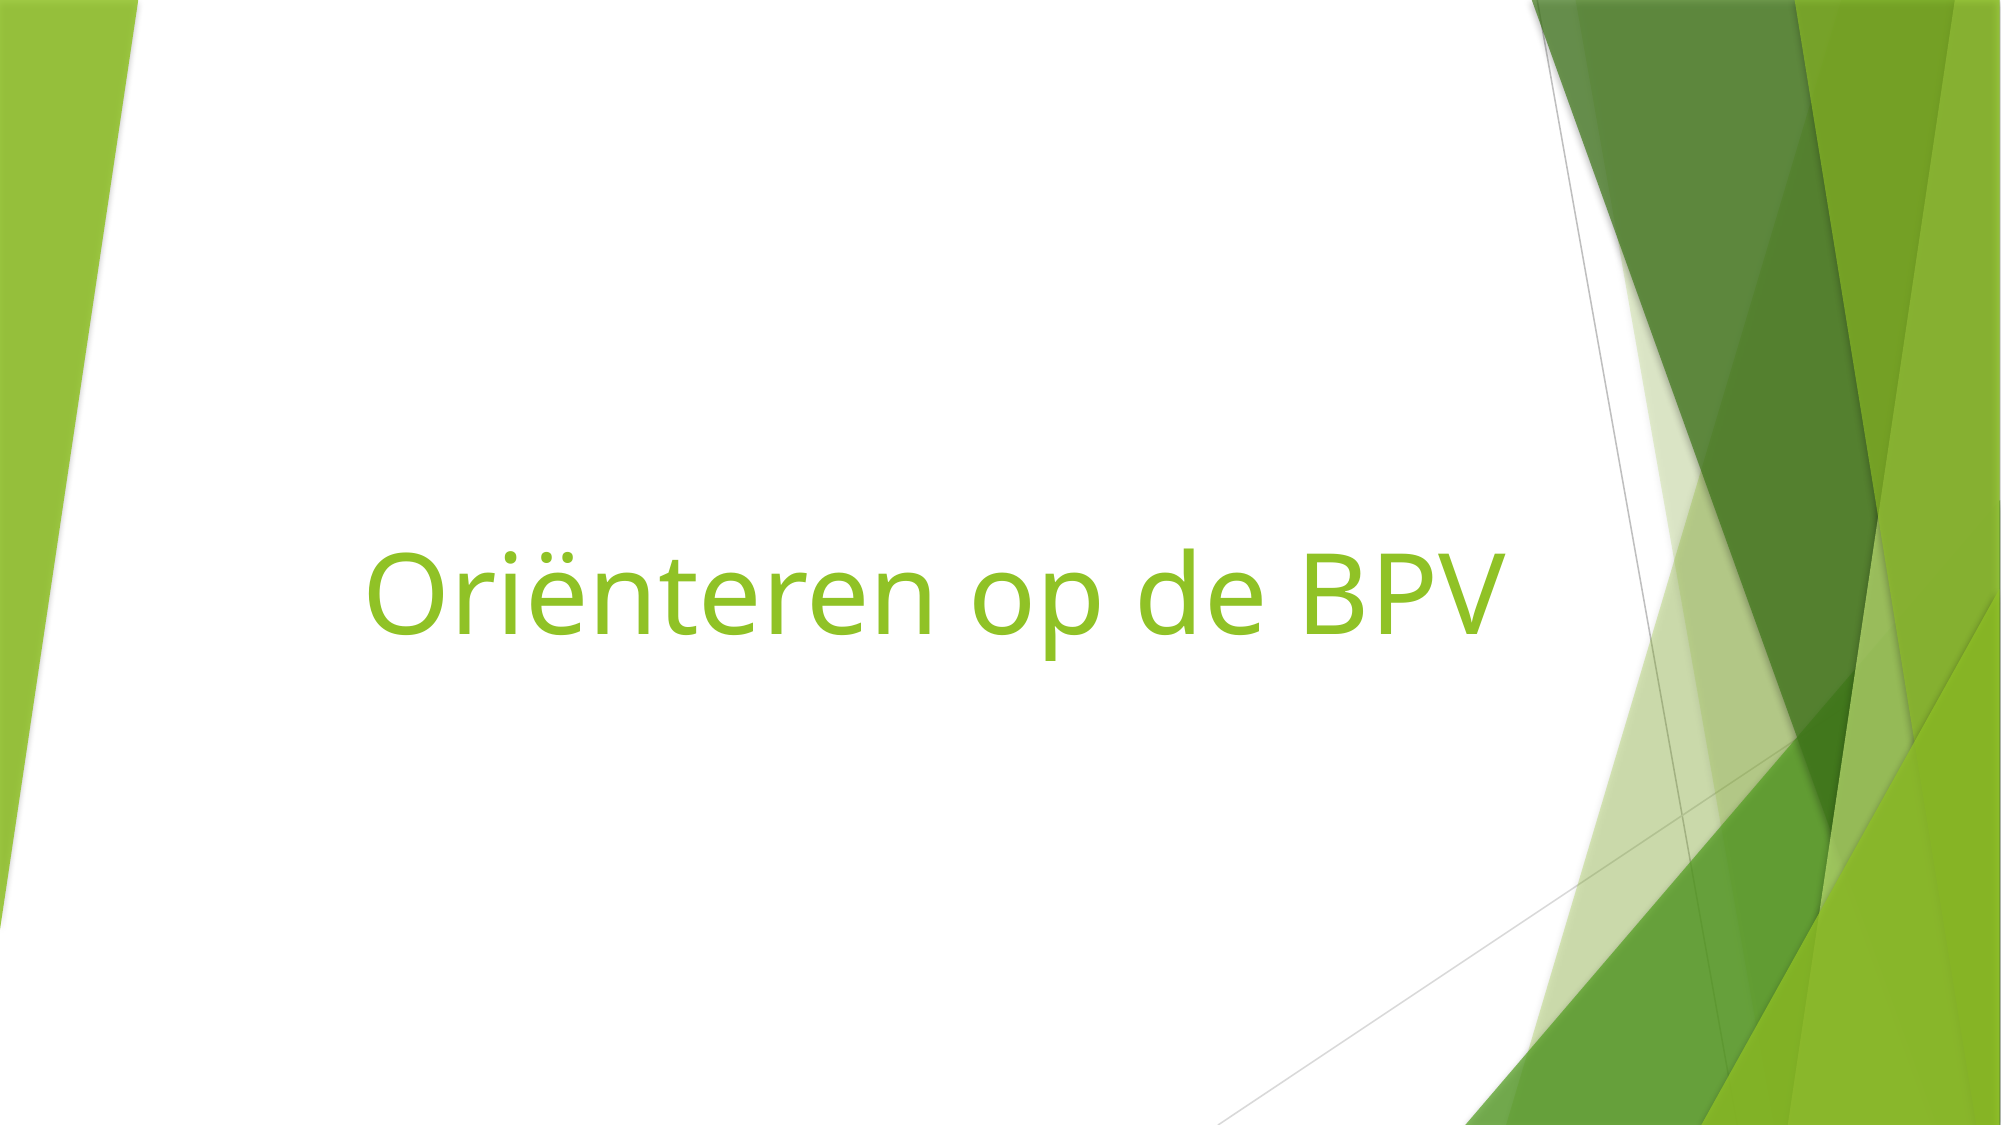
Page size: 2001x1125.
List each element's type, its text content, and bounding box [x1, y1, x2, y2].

title Oriënteren op de BPV [247, 394, 1522, 665]
